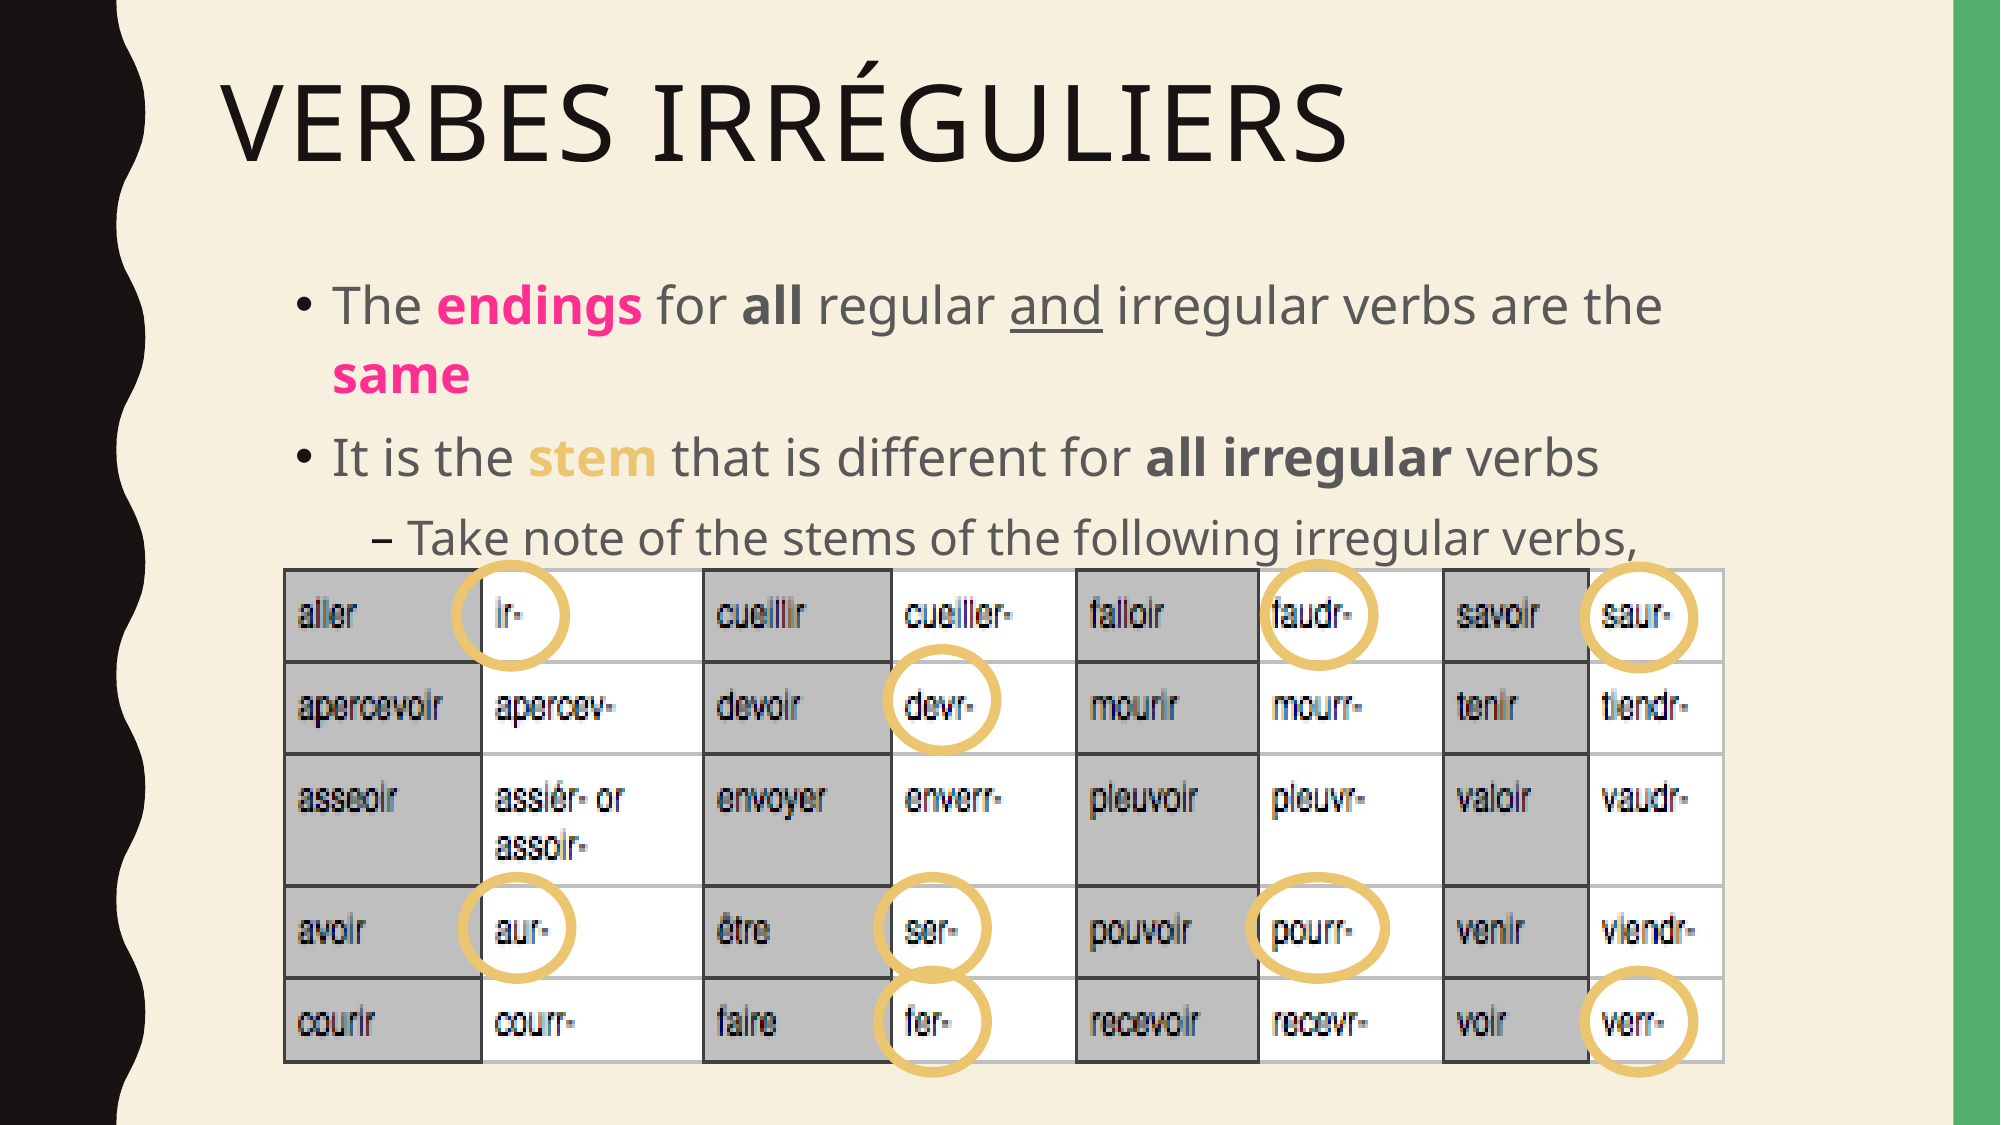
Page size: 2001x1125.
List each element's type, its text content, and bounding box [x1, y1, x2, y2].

picture [280, 564, 1732, 1073]
list The endings for all regular and irregular verbs are the same It is the stem that is different for all irregular verbs Take note of the stems of the following irregular verbs, especially… [280, 259, 1759, 537]
title Verbes irréguliers [205, 62, 1875, 308]
